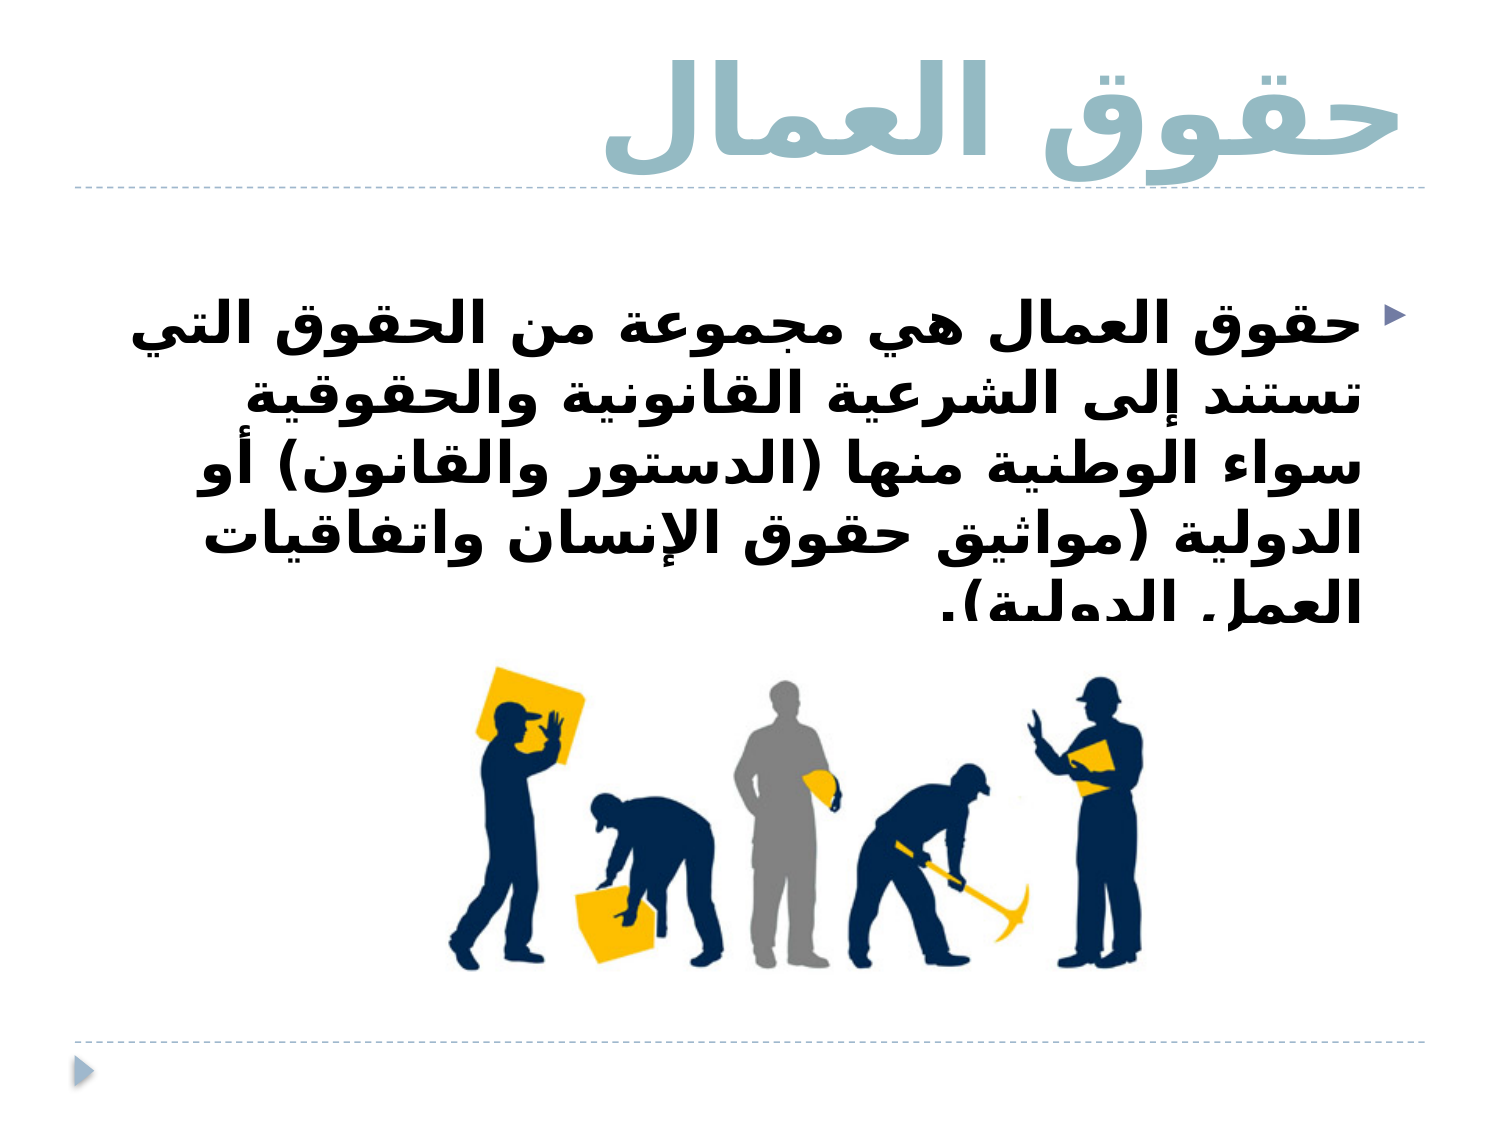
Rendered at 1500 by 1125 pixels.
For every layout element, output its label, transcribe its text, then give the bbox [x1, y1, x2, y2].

picture [383, 621, 1228, 1003]
title حقوق العمال [75, 24, 1425, 188]
list حقوق العمال هي مجموعة من الحقوق التي تستند إلى الشرعية القانونية والحقوقية سواء الوطنية منها (الدستور والقانون) أو الدولية (مواثيق حقوق الإنسان واتفاقيات العمل الدولية). [75, 200, 1425, 1010]
